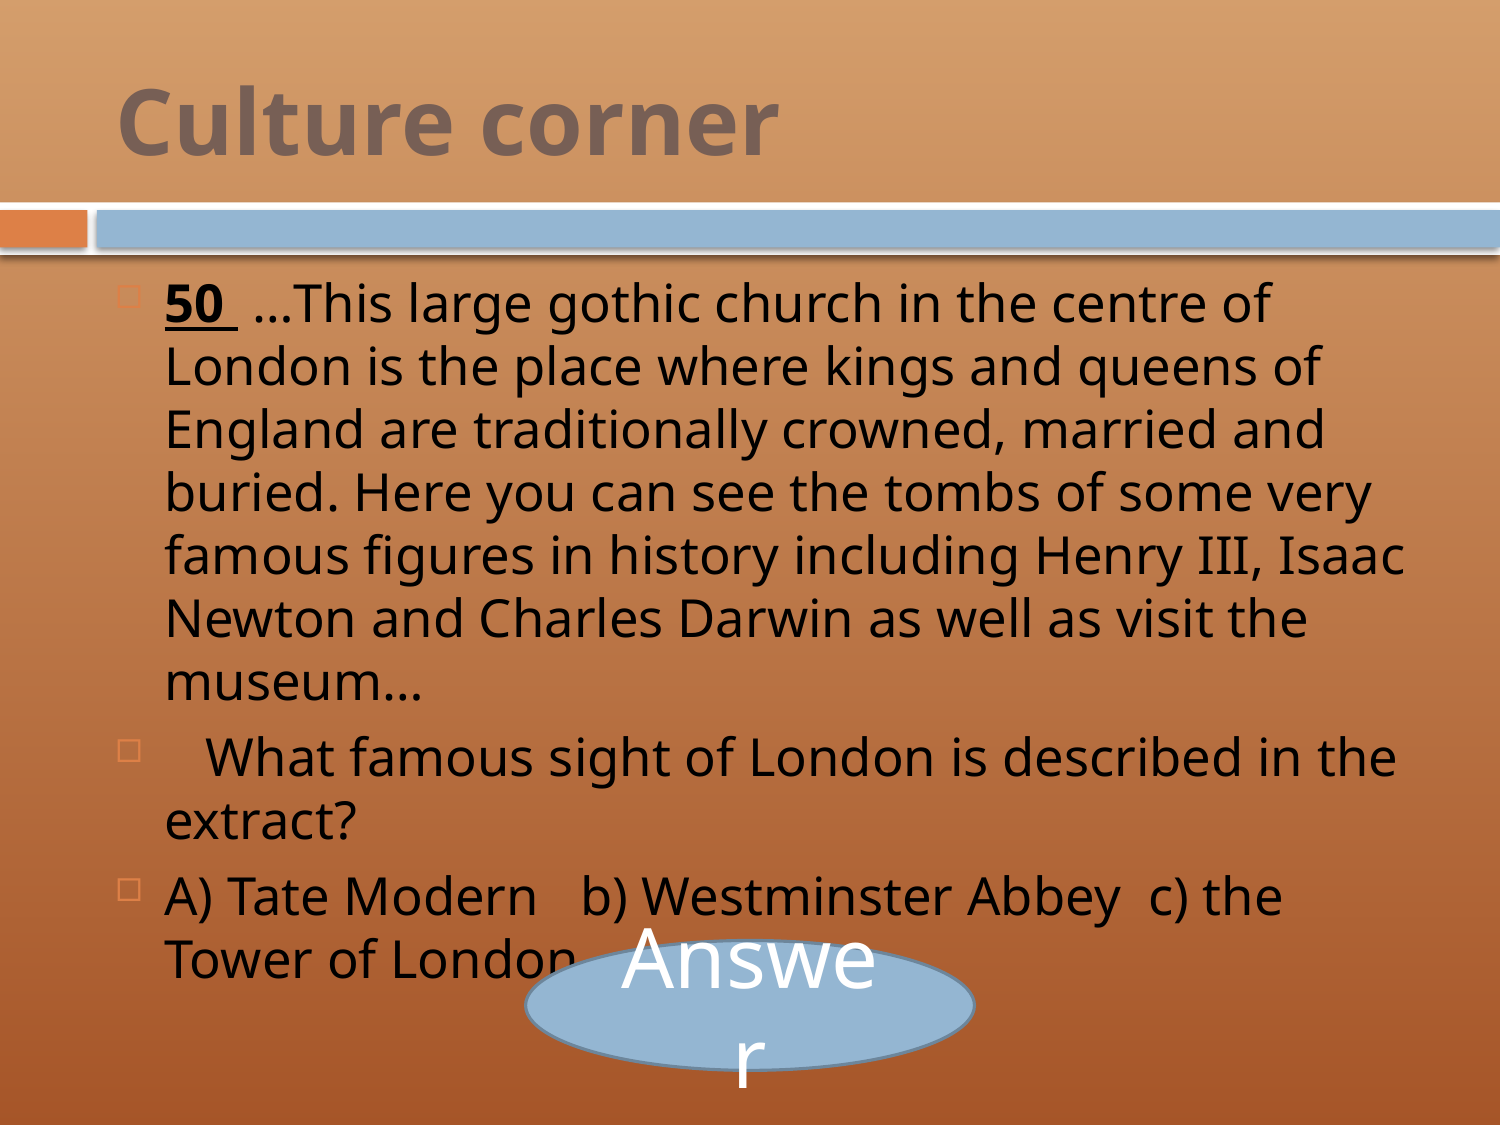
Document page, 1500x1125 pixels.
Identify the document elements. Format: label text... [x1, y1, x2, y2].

text_box Answer [524, 938, 977, 1072]
list 50 …This large gothic church in the centre of London is the place where kings and queens of England are traditionally crowned, married and buried. Here you can see the tombs of some very famous figures in history including Henry III, Isaac Newton and Charles Darwin as well as visit the museum… What famous sight of London is described in the extract? A) Tate Modern b) Westminster Abbey c) the Tower of London [100, 262, 1438, 1000]
title Culture corner [100, 37, 1438, 200]
